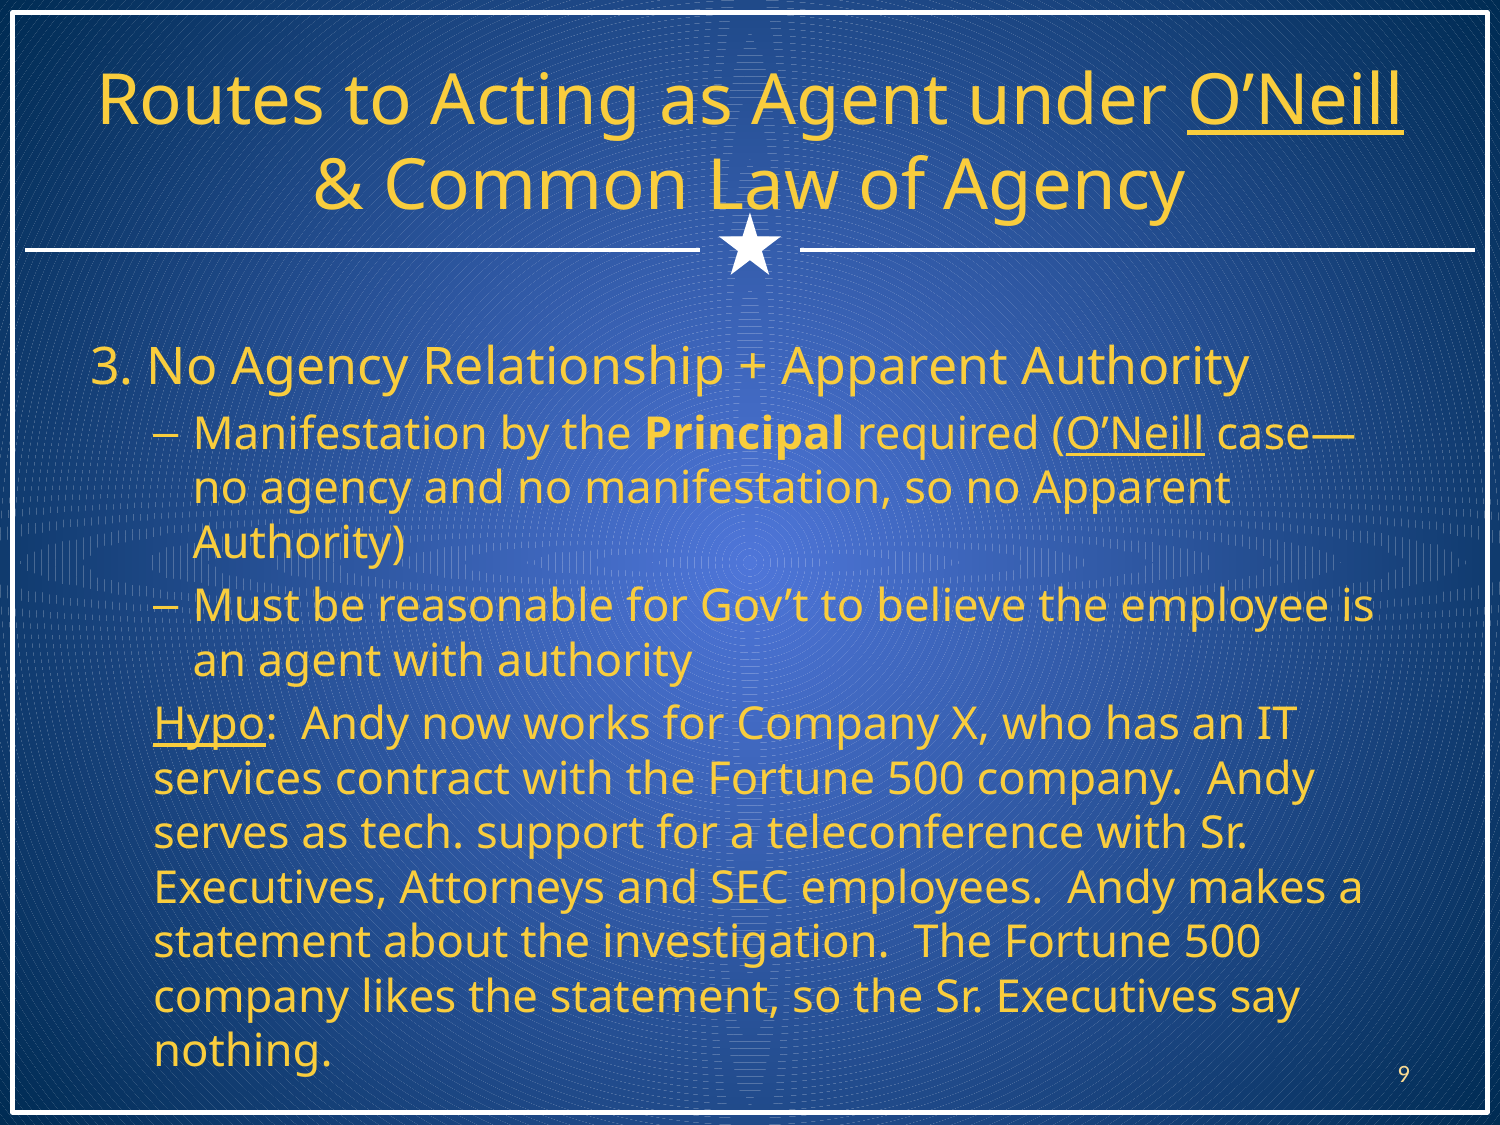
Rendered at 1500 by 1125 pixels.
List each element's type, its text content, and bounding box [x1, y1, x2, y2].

list 3. No Agency Relationship + Apparent Authority Manifestation by the Principal required (O’Neill case—no agency and no manifestation, so no Apparent Authority) Must be reasonable for Gov’t to believe the employee is an agent with authority Hypo: Andy now works for Company X, who has an IT services contract with the Fortune 500 company. Andy serves as tech. support for a teleconference with Sr. Executives, Attorneys and SEC employees. Andy makes a statement about the investigation. The Fortune 500 company likes the statement, so the Sr. Executives say nothing. [75, 324, 1425, 1088]
title Routes to Acting as Agent under O’Neill & Common Law of Agency [75, 45, 1425, 233]
slide_number 9 [1074, 1042, 1425, 1103]
